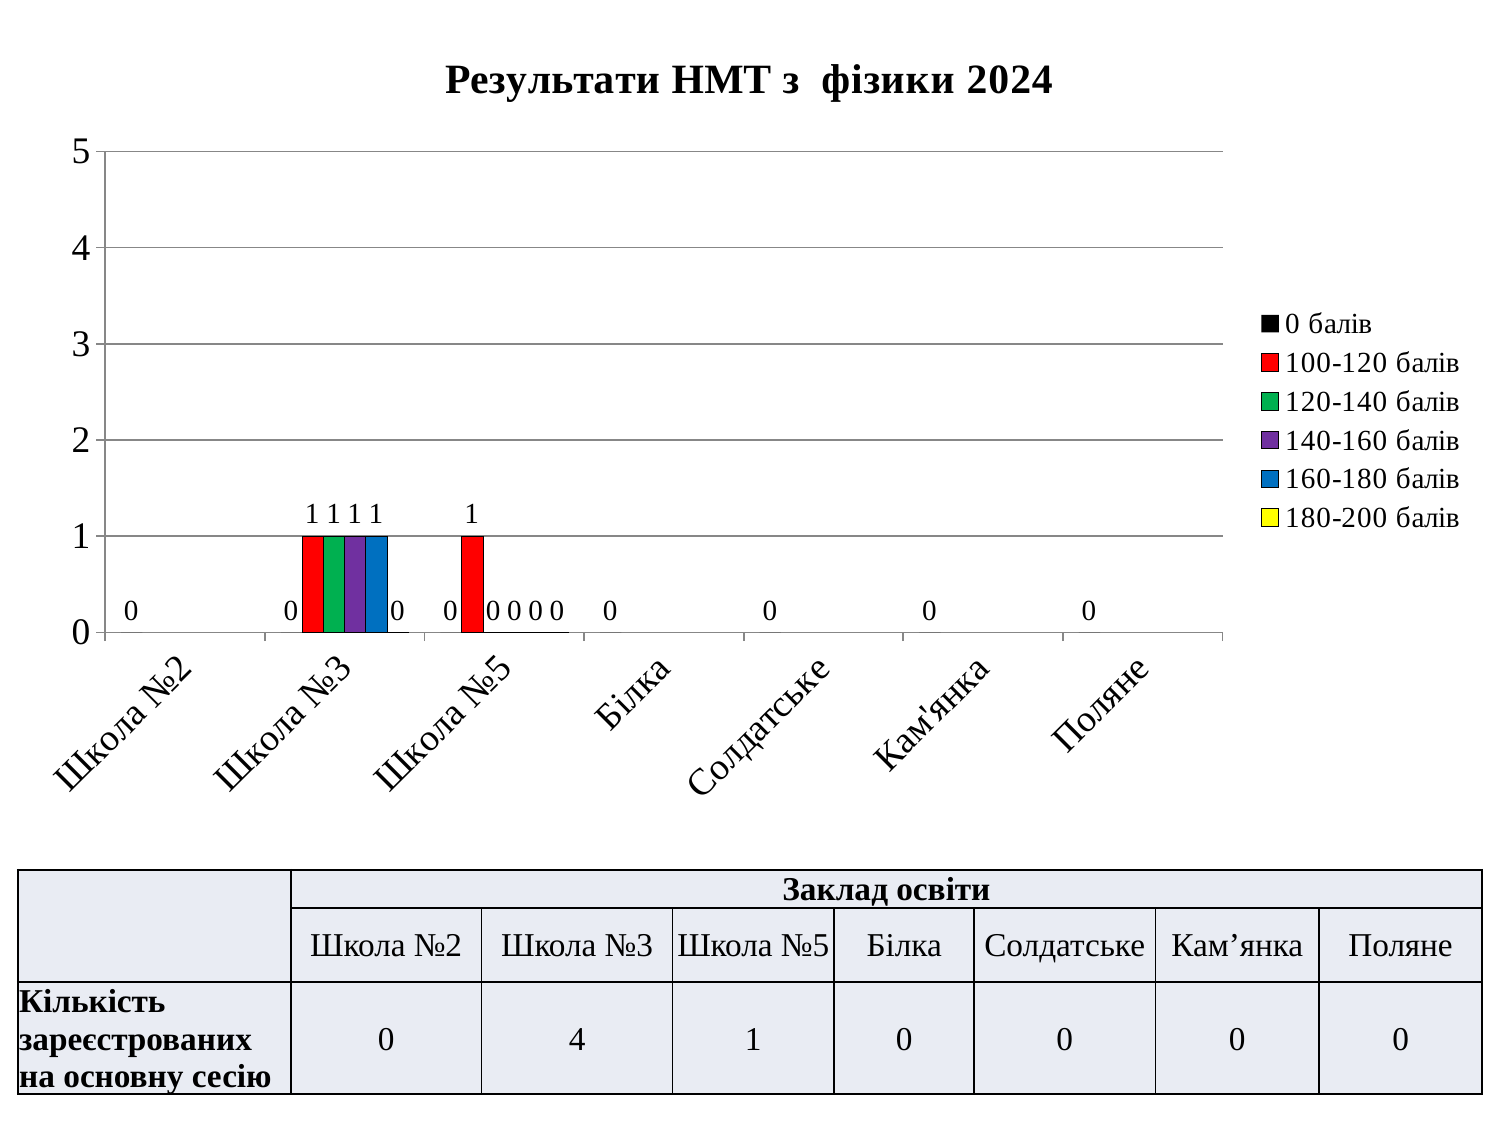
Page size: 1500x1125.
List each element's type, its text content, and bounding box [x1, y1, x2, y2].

table_cell 0 [1156, 983, 1318, 1093]
table_cell 0 [1320, 983, 1481, 1093]
chart [17, 18, 1483, 823]
table_cell Солдатське [975, 909, 1155, 981]
table_cell Кількість зареєстрованих на основну сесію [19, 983, 290, 1093]
table_cell 4 [482, 983, 672, 1093]
table_cell Поляне [1320, 909, 1481, 981]
table_cell Кам’янка [1156, 909, 1318, 981]
table_header [19, 871, 290, 981]
table_cell 0 [835, 983, 973, 1093]
table_cell Школа №3 [482, 909, 672, 981]
table_cell 1 [673, 983, 833, 1093]
table_cell Школа №5 [673, 909, 833, 981]
table_header Заклад освіти [292, 871, 1481, 907]
table_cell 0 [292, 983, 481, 1093]
table_cell 0 [975, 983, 1155, 1093]
table_cell Школа №2 [292, 909, 481, 981]
table_cell Білка [835, 909, 973, 981]
